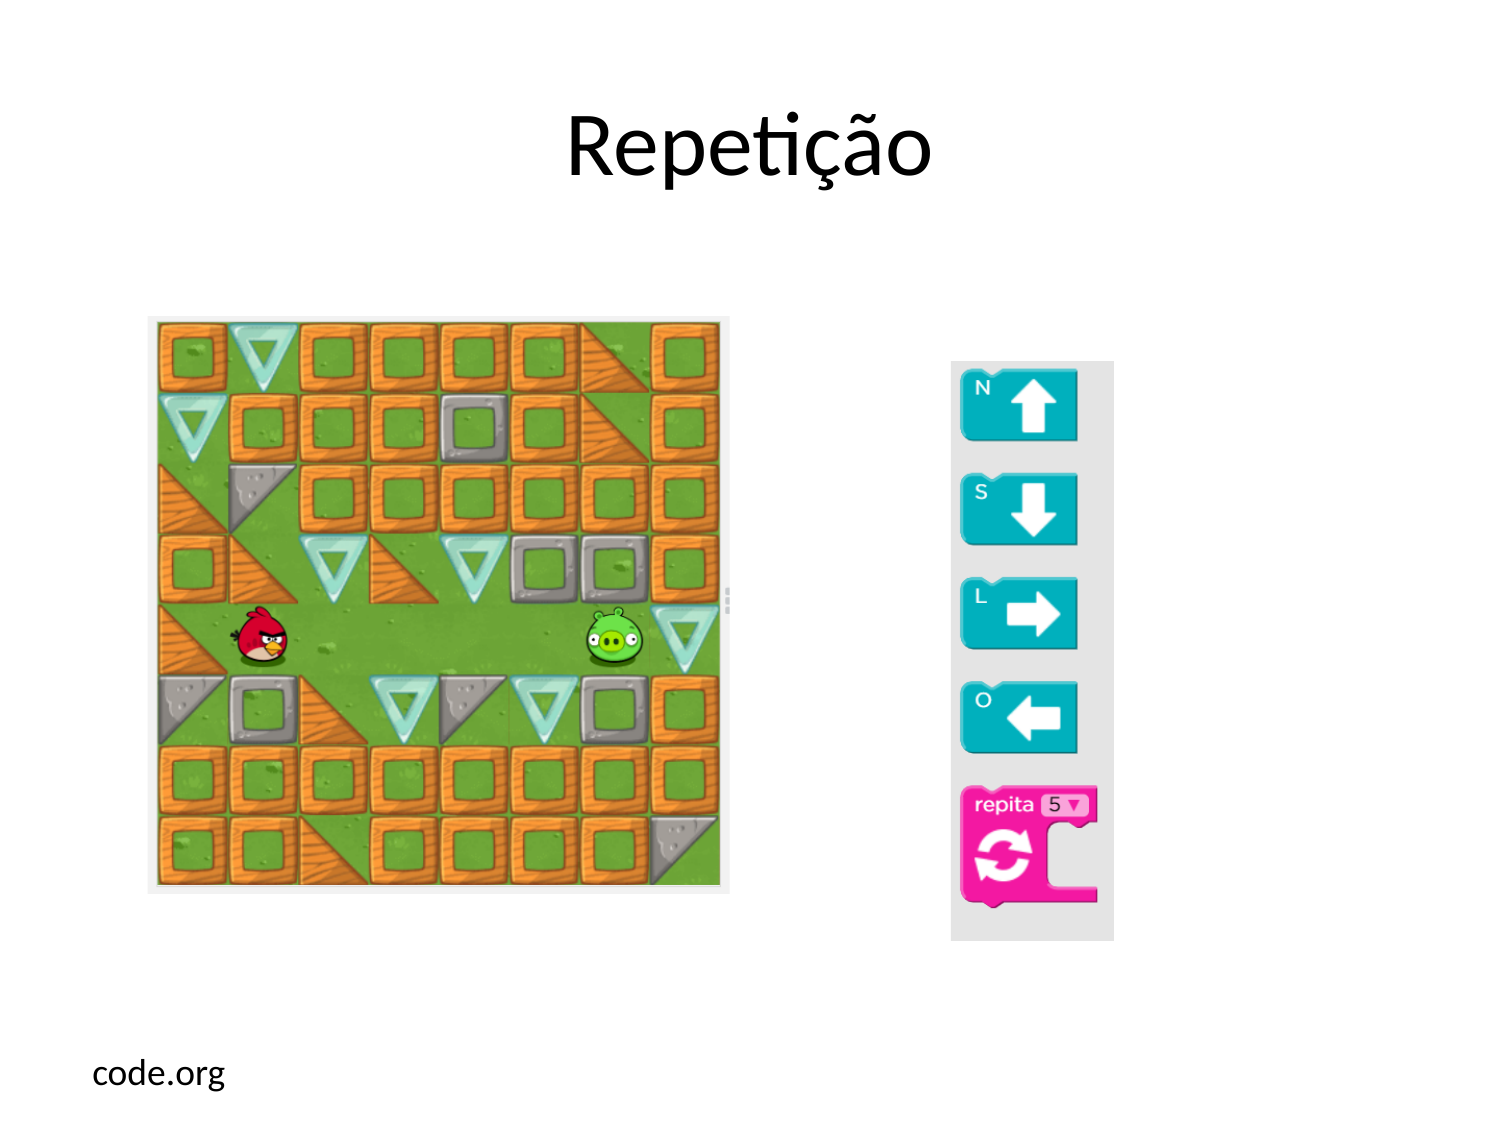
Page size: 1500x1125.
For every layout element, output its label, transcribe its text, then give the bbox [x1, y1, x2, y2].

picture [950, 361, 1115, 941]
picture [147, 315, 730, 894]
title Repetição [75, 45, 1425, 233]
text_box code.org [77, 1040, 241, 1100]
